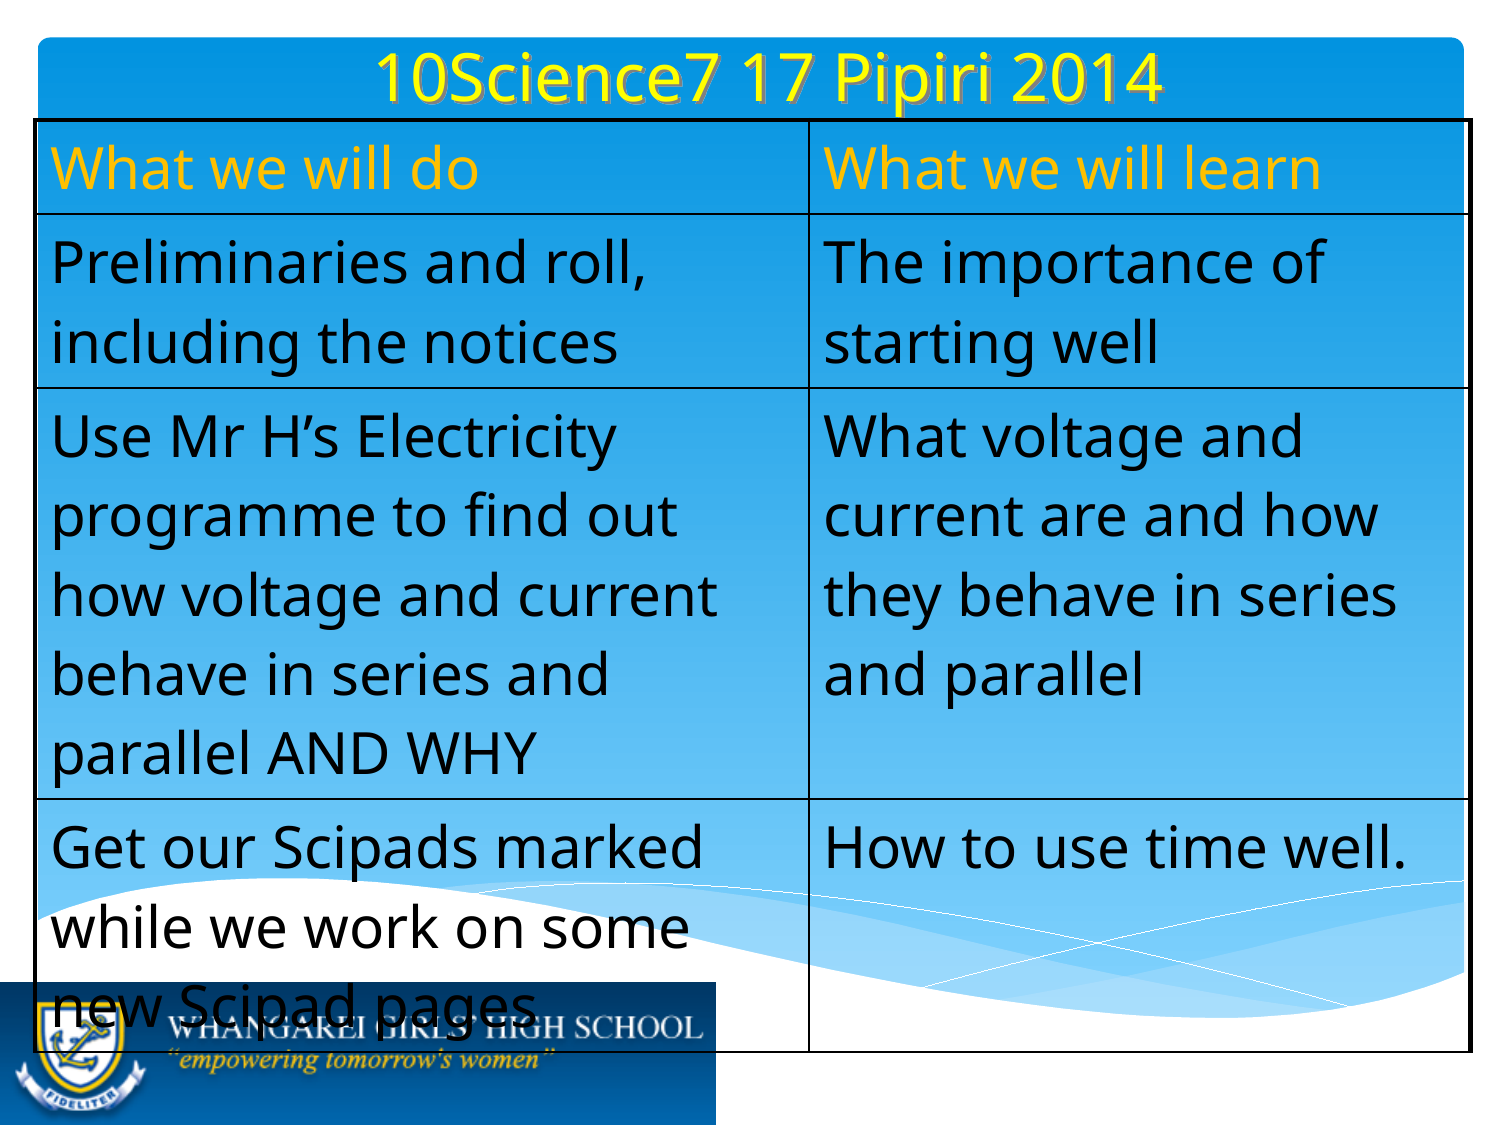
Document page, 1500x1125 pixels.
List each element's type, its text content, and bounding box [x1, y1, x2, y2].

table_cell Use Mr H’s Electricity programme to find out how voltage and current behave in series and parallel AND WHY [37, 389, 808, 798]
picture [0, 982, 716, 1125]
table_cell The importance of starting well [810, 215, 1468, 387]
table_cell How to use time well. [810, 800, 1468, 1051]
table_cell What voltage and current are and how they behave in series and parallel [810, 389, 1468, 798]
table_header What we will learn [810, 122, 1468, 213]
text_box 10Science7 17 Pipiri 2014 [162, 24, 1375, 118]
table_header What we will do [37, 122, 808, 213]
table_cell Preliminaries and roll, including the notices [37, 215, 808, 387]
table_cell Get our Scipads marked while we work on some new Scipad pages [37, 800, 808, 1051]
